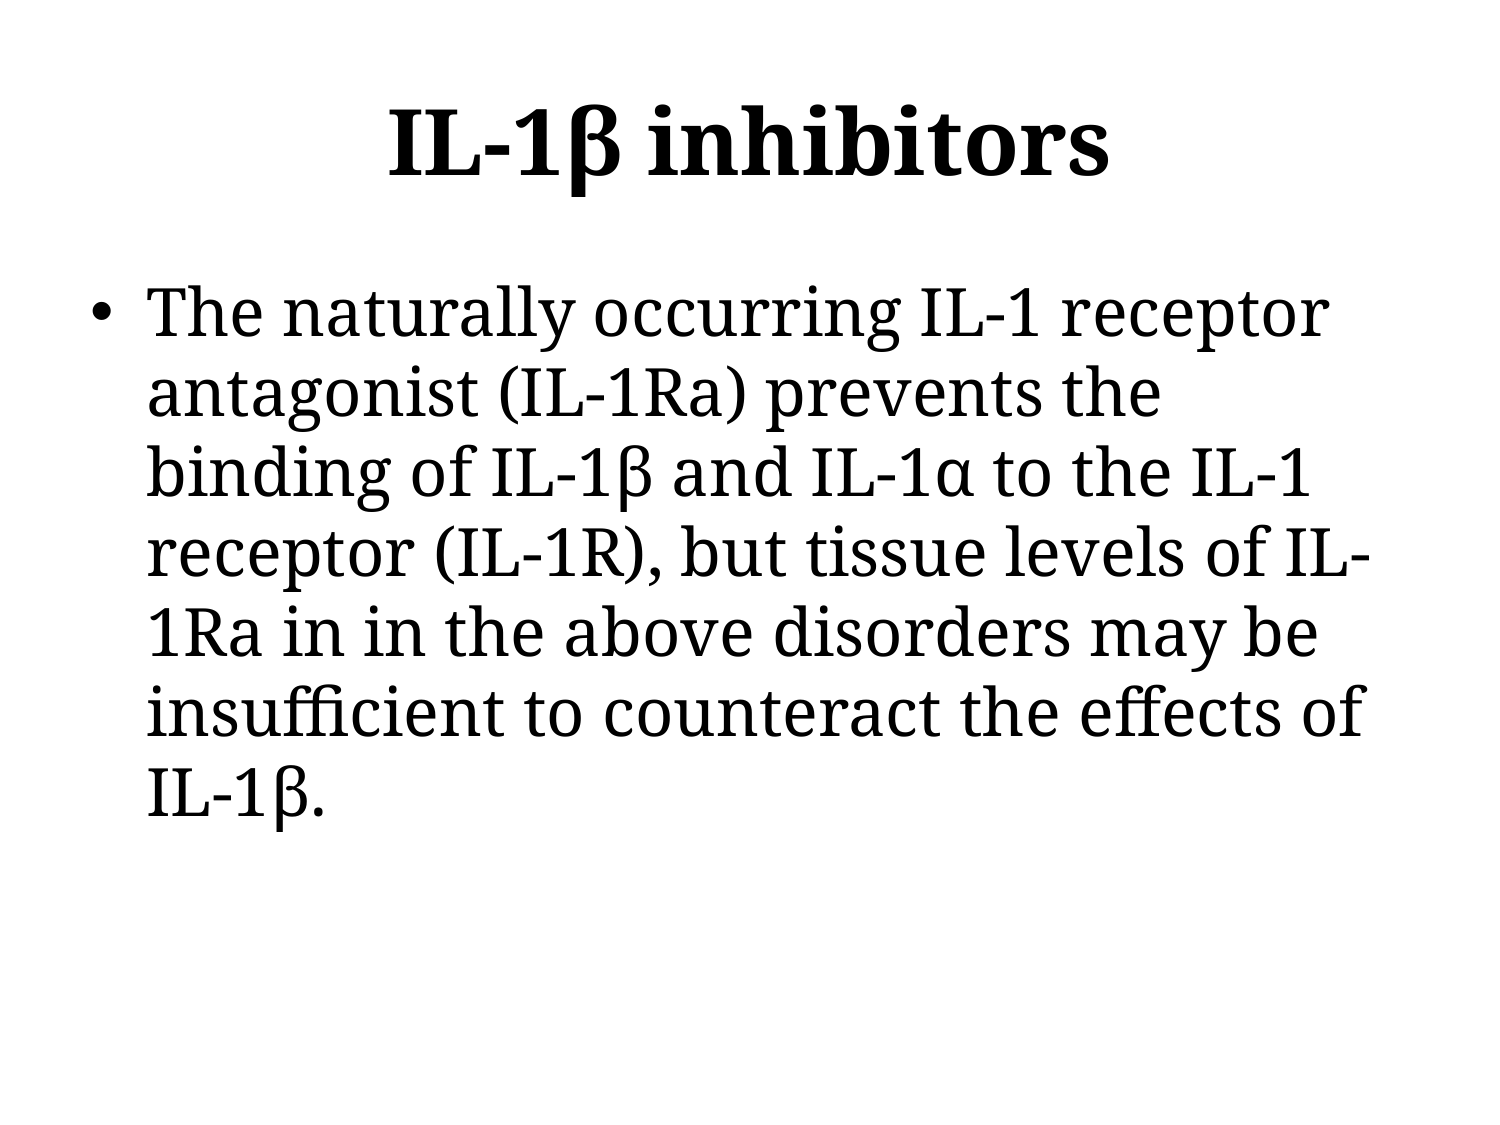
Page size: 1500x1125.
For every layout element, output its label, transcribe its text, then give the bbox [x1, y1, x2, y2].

list The naturally occurring IL-1 receptor antagonist (IL-1Ra) prevents the binding of IL-1β and IL-1α to the IL-1 receptor (IL-1R), but tissue levels of IL-1Ra in in the above disorders may be insufficient to counteract the effects of IL-1β. [75, 262, 1425, 1005]
title IL-1β inhibitors [75, 45, 1425, 233]
